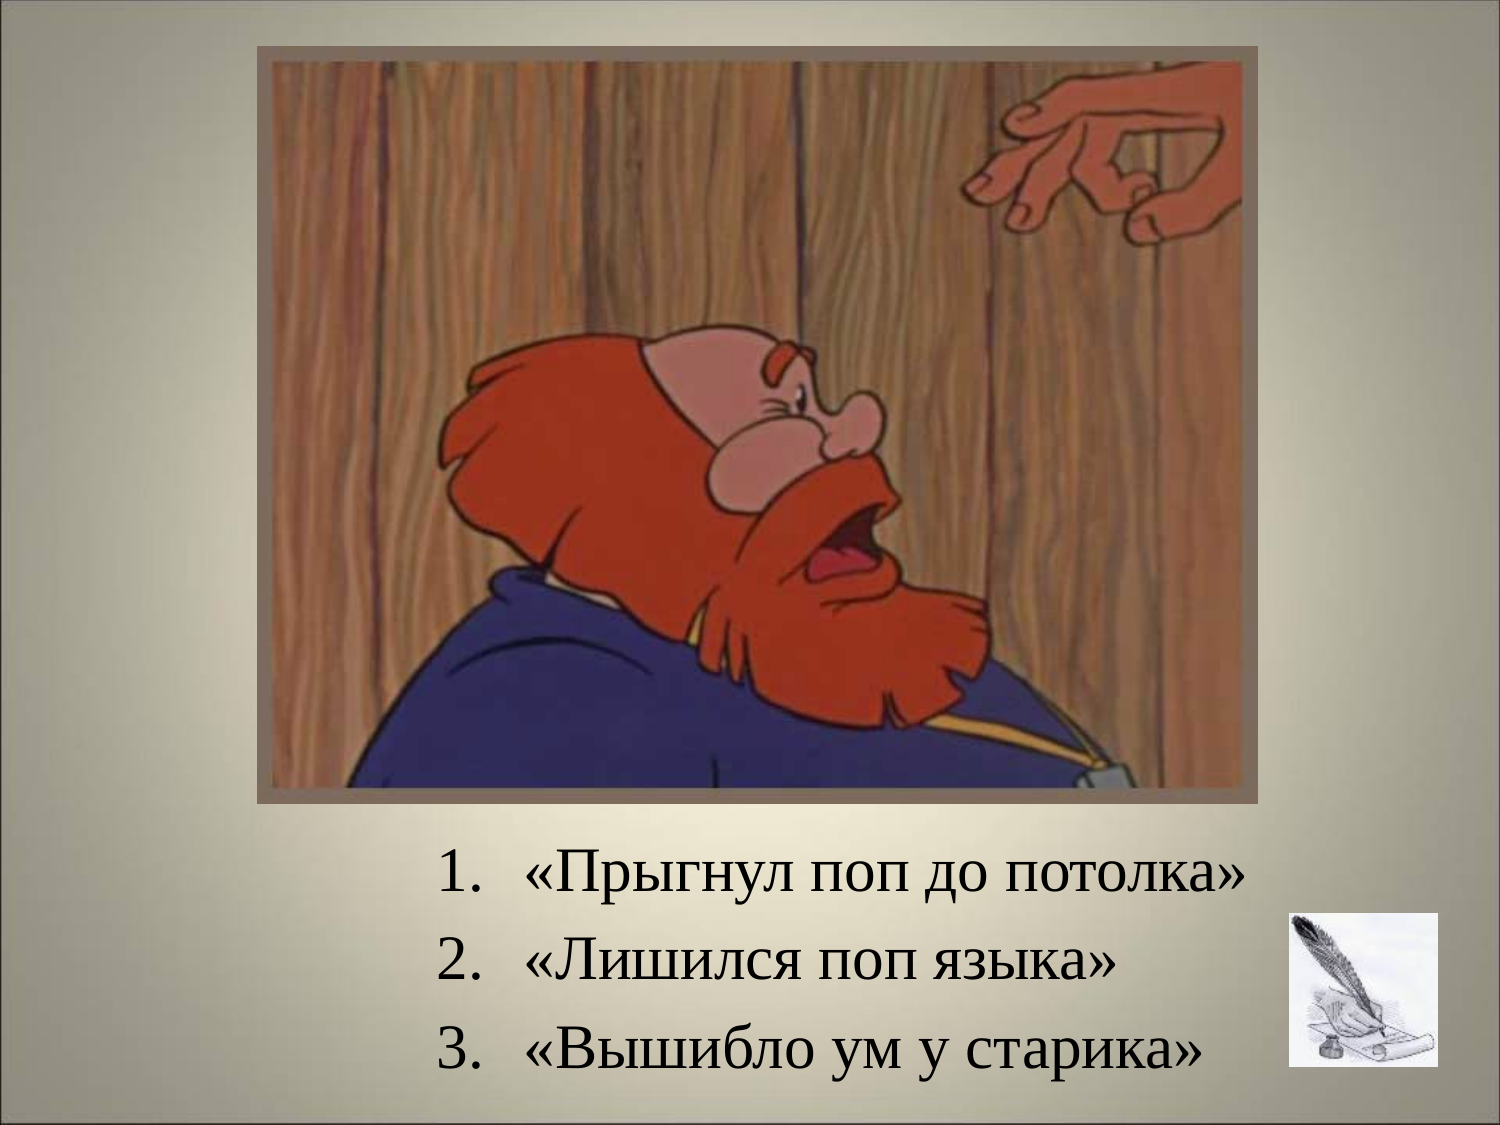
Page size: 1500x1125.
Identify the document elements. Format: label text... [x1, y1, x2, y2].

picture [0, 0, 1500, 1125]
list «Прыгнул поп до потолка» «Лишился поп языка» «Вышибло ум у старика» [421, 820, 1426, 1091]
